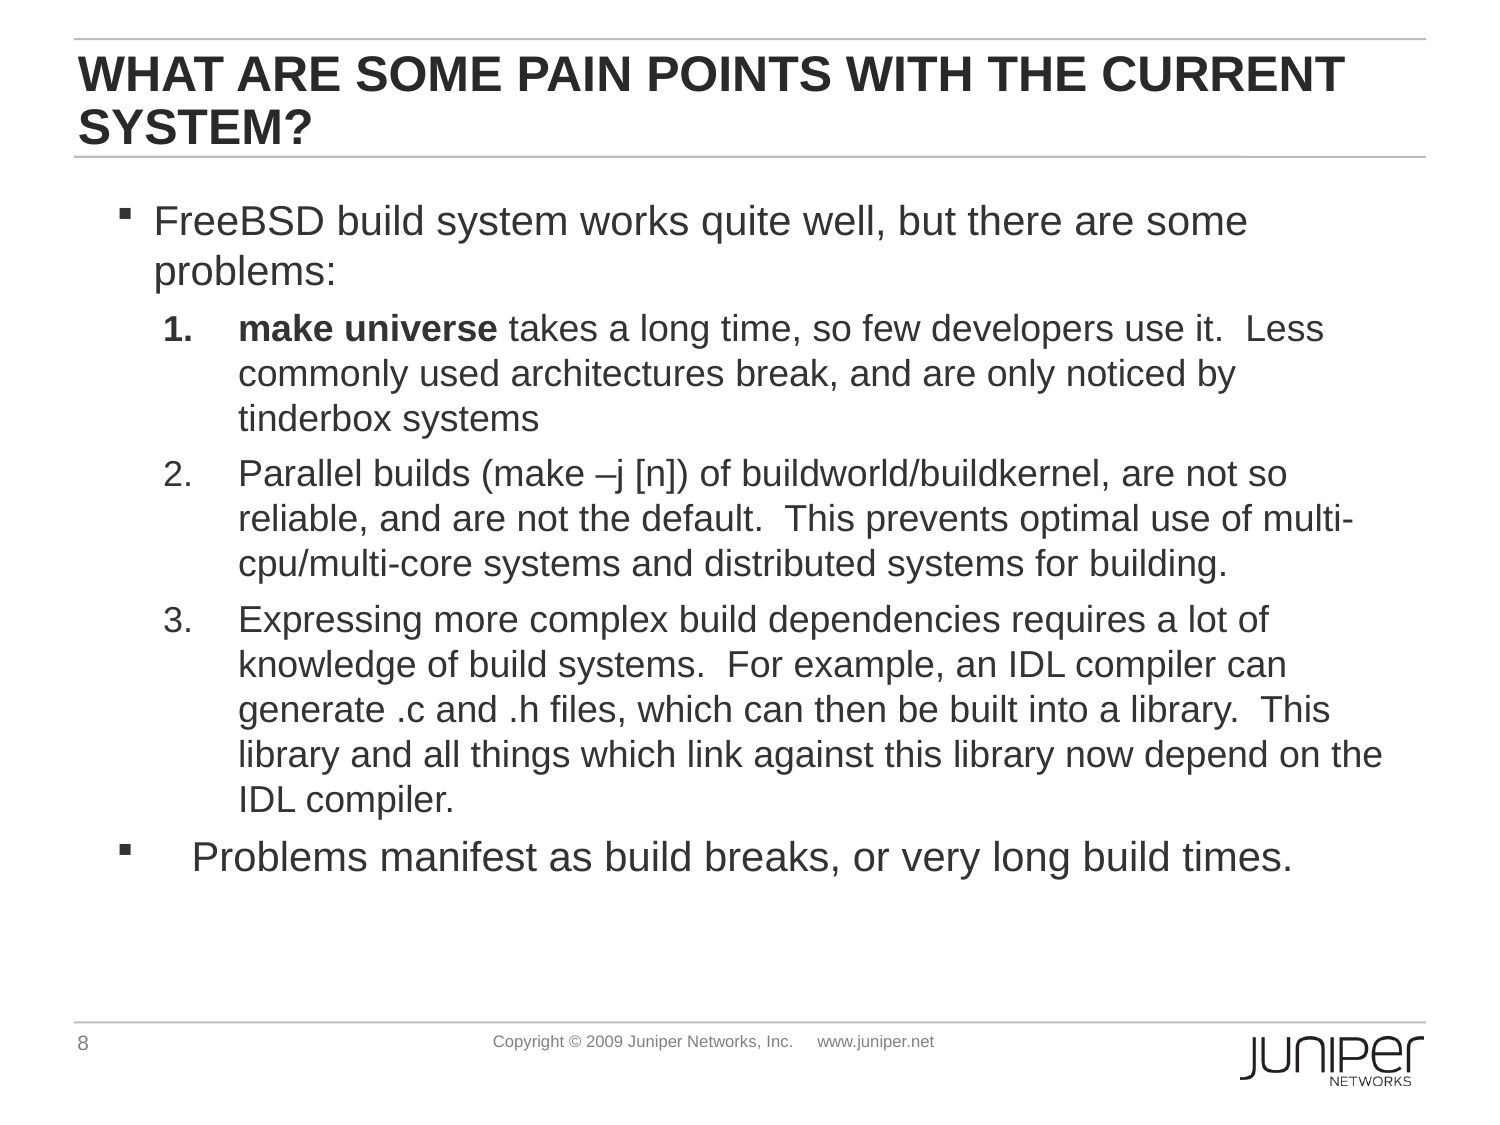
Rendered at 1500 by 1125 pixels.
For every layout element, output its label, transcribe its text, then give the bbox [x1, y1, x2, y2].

list FreeBSD build system works quite well, but there are some problems: make universe takes a long time, so few developers use it. Less commonly used architectures break, and are only noticed by tinderbox systems Parallel builds (make –j [n]) of buildworld/buildkernel, are not so reliable, and are not the default. This prevents optimal use of multi-cpu/multi-core systems and distributed systems for building. Expressing more complex build dependencies requires a lot of knowledge of build systems. For example, an IDL compiler can generate .c and .h files, which can then be built into a library. This library and all things which link against this library now depend on the IDL compiler. Problems manifest as build breaks, or very long build times. [60, 186, 1411, 983]
picture [1240, 1036, 1424, 1086]
title What are some pain points with the current system? [77, 41, 1427, 164]
